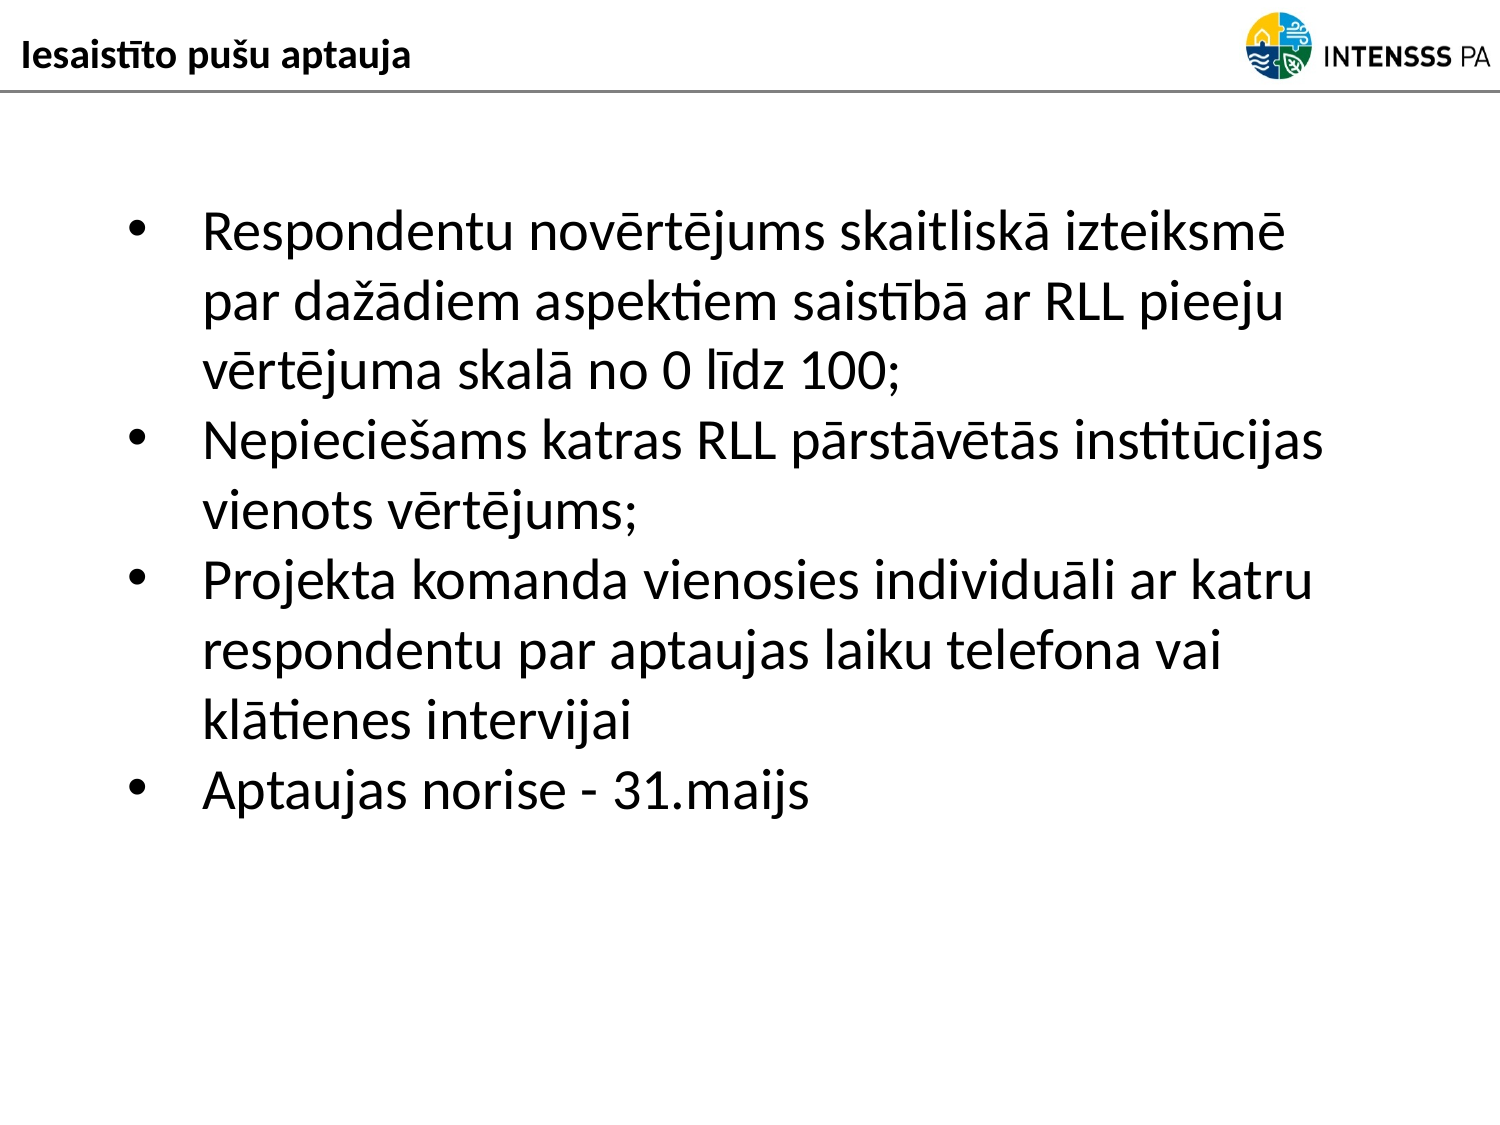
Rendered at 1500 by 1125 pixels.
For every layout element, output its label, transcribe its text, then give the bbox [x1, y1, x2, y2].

text_box Iesaistīto pušu aptauja [5, 19, 668, 84]
text_box Respondentu novērtējums skaitliskā izteiksmē par dažādiem aspektiem saistībā ar RLL pieeju vērtējuma skalā no 0 līdz 100; Nepieciešams katras RLL pārstāvētās institūcijas vienots vērtējums; Projekta komanda vienosies individuāli ar katru respondentu par aptaujas laiku telefona vai klātienes intervijai Aptaujas norise - 31.maijs [112, 184, 1388, 1024]
picture [1239, 7, 1495, 85]
